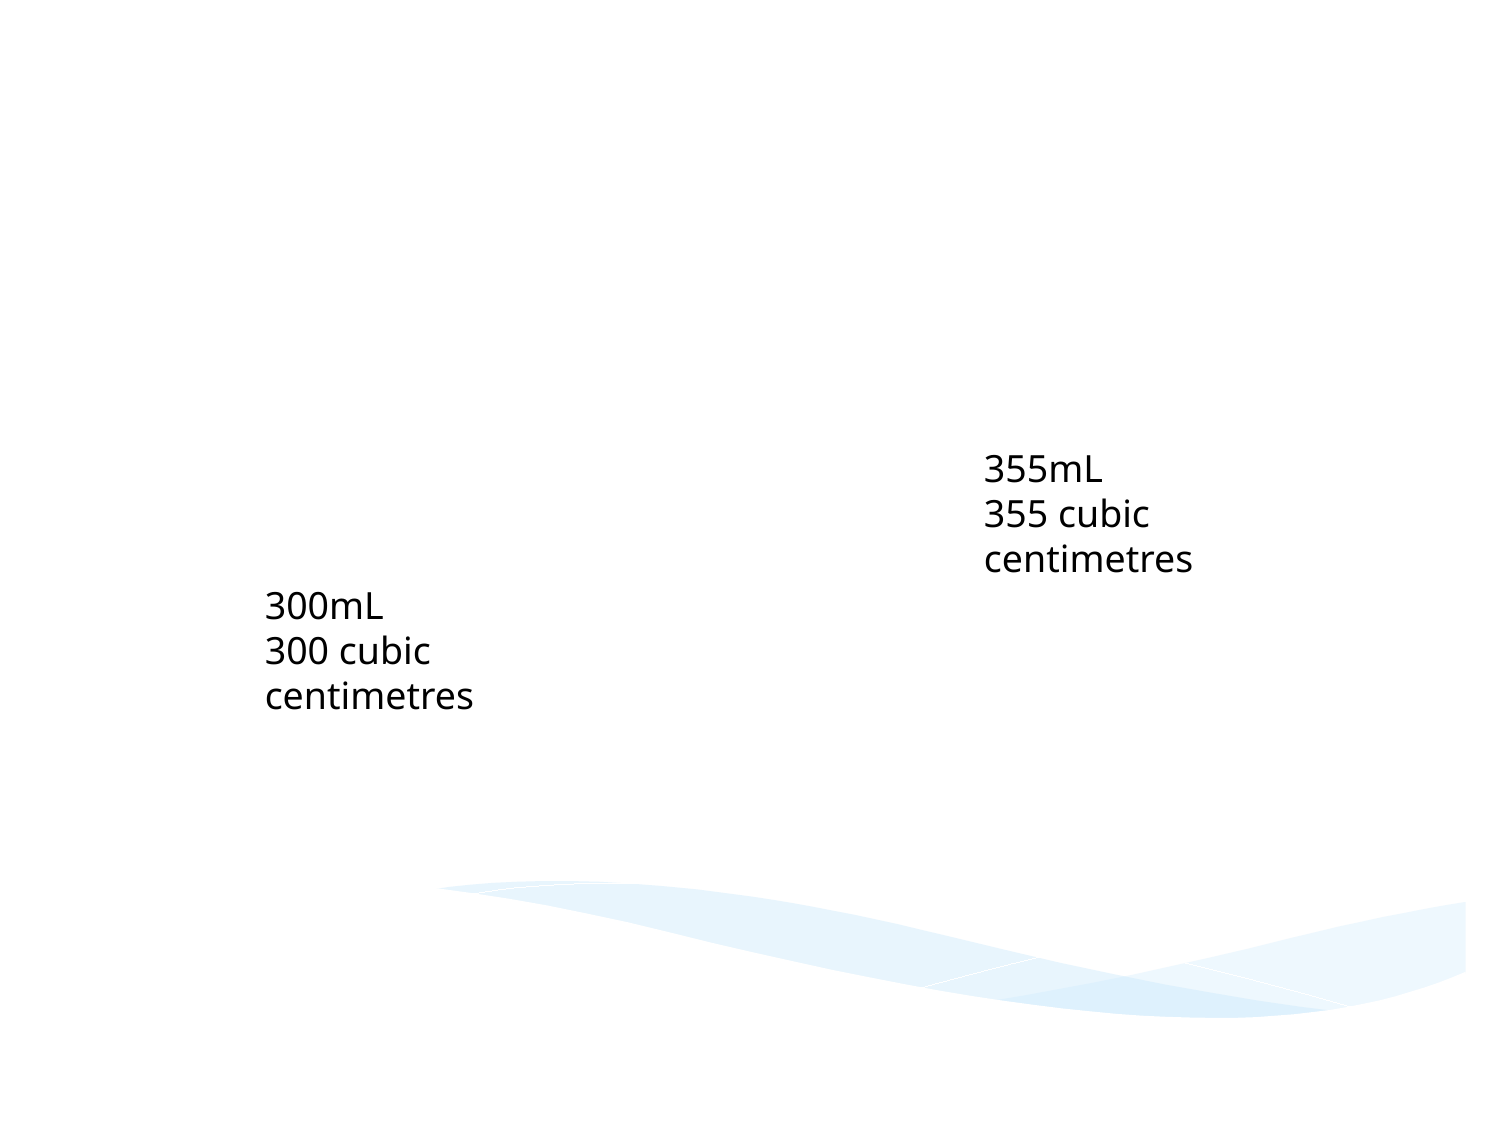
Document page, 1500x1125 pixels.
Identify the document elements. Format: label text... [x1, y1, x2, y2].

text_box 355mL 355 cubic centimetres [969, 437, 1225, 588]
text_box 300mL 300 cubic centimetres [249, 574, 506, 725]
